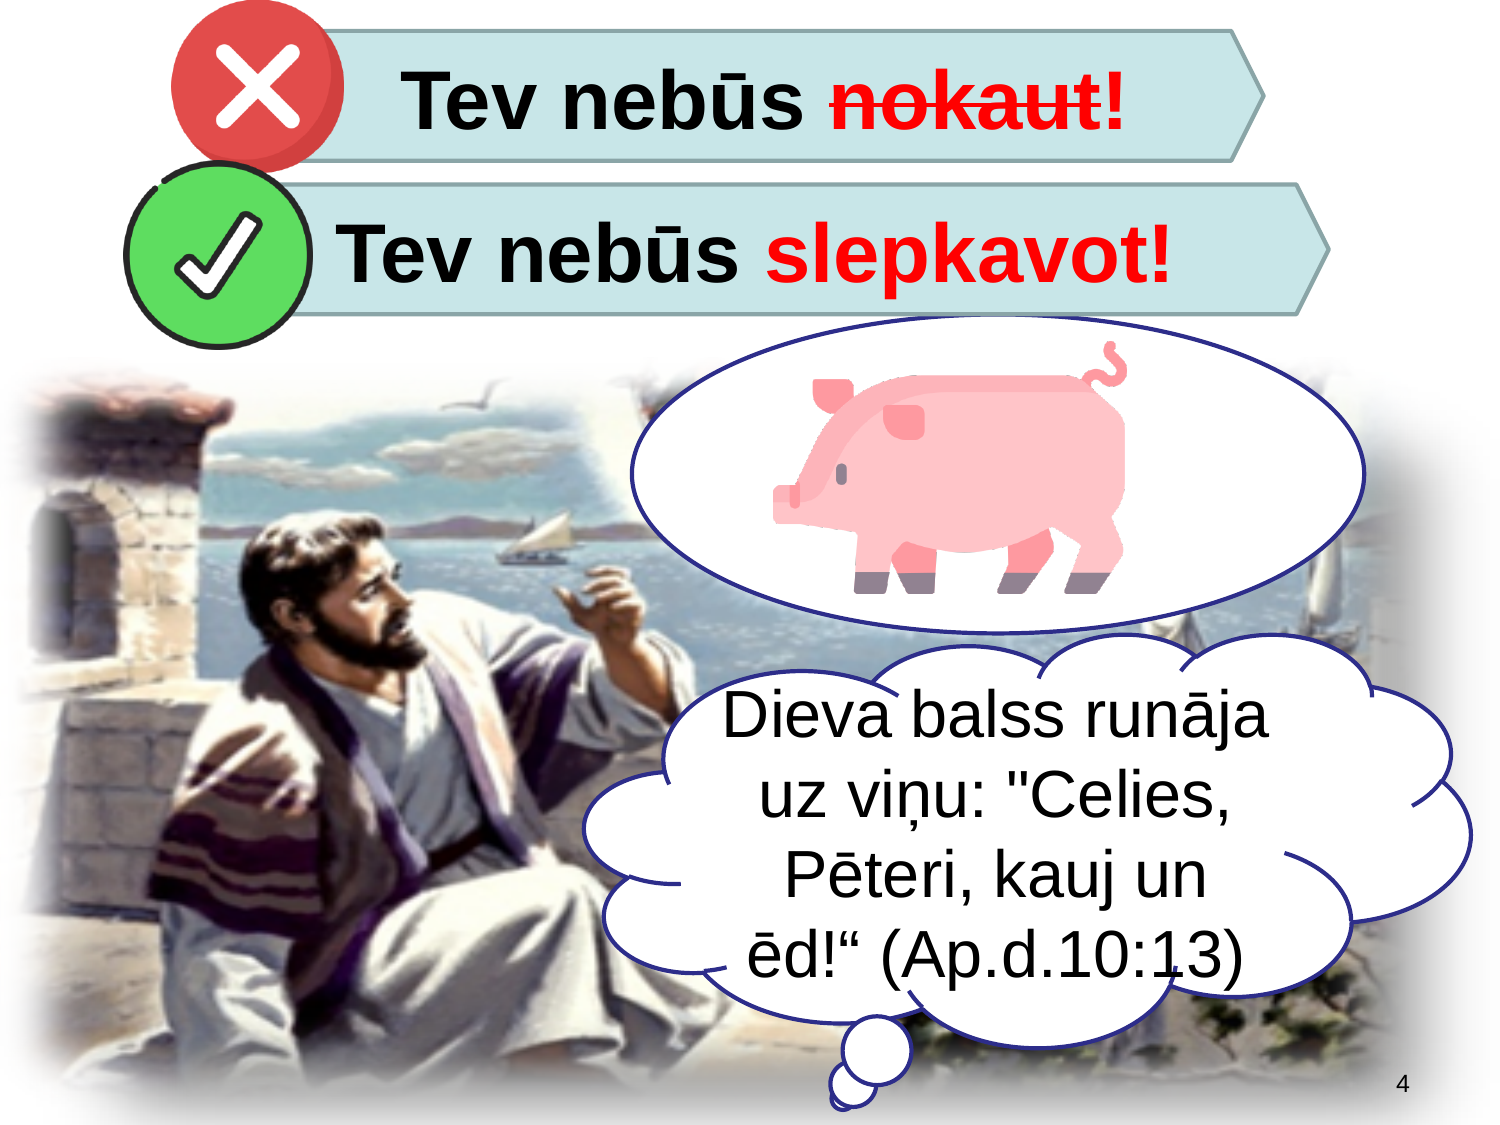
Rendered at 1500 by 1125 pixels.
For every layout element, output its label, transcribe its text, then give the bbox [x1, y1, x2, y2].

picture [123, 0, 345, 350]
text_box Tev nebūs nokaut! [349, 28, 1266, 163]
text_box Tev nebūs slepkavot! [318, 182, 1331, 317]
picture [0, 290, 1500, 1125]
text_box [748, 347, 768, 355]
text_box [1131, 323, 1248, 355]
